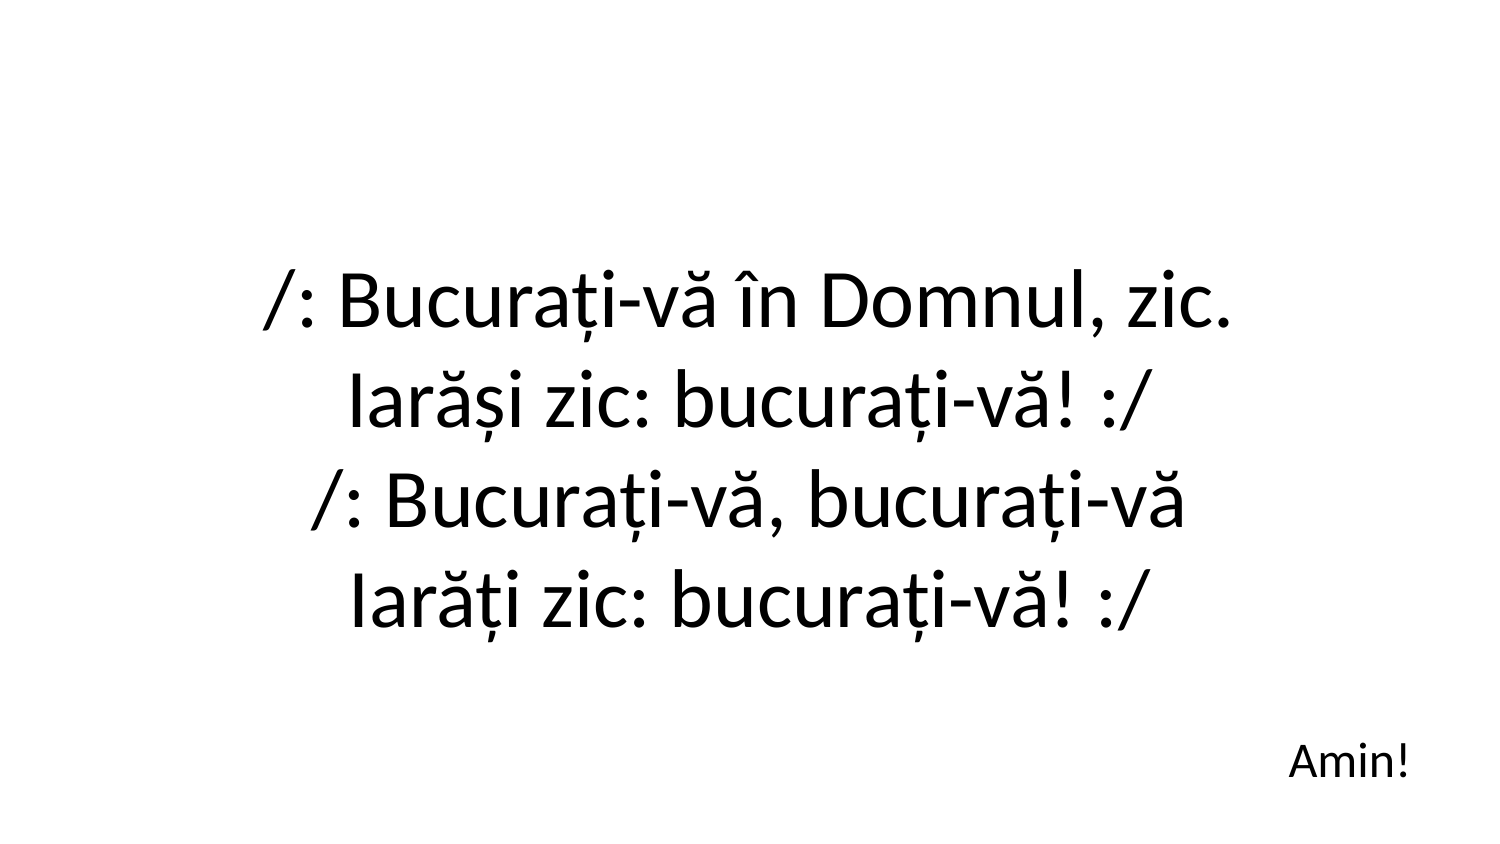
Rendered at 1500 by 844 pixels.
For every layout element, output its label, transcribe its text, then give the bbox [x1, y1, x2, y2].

text_box Amin! [1273, 674, 1427, 795]
text_box /: Bucurați-vă în Domnul, zic. Iarăși zic: bucurați-vă! :/ /: Bucurați-vă, bucurați-vă Iarăți zic: bucurați-vă! :/ [249, 192, 1251, 652]
